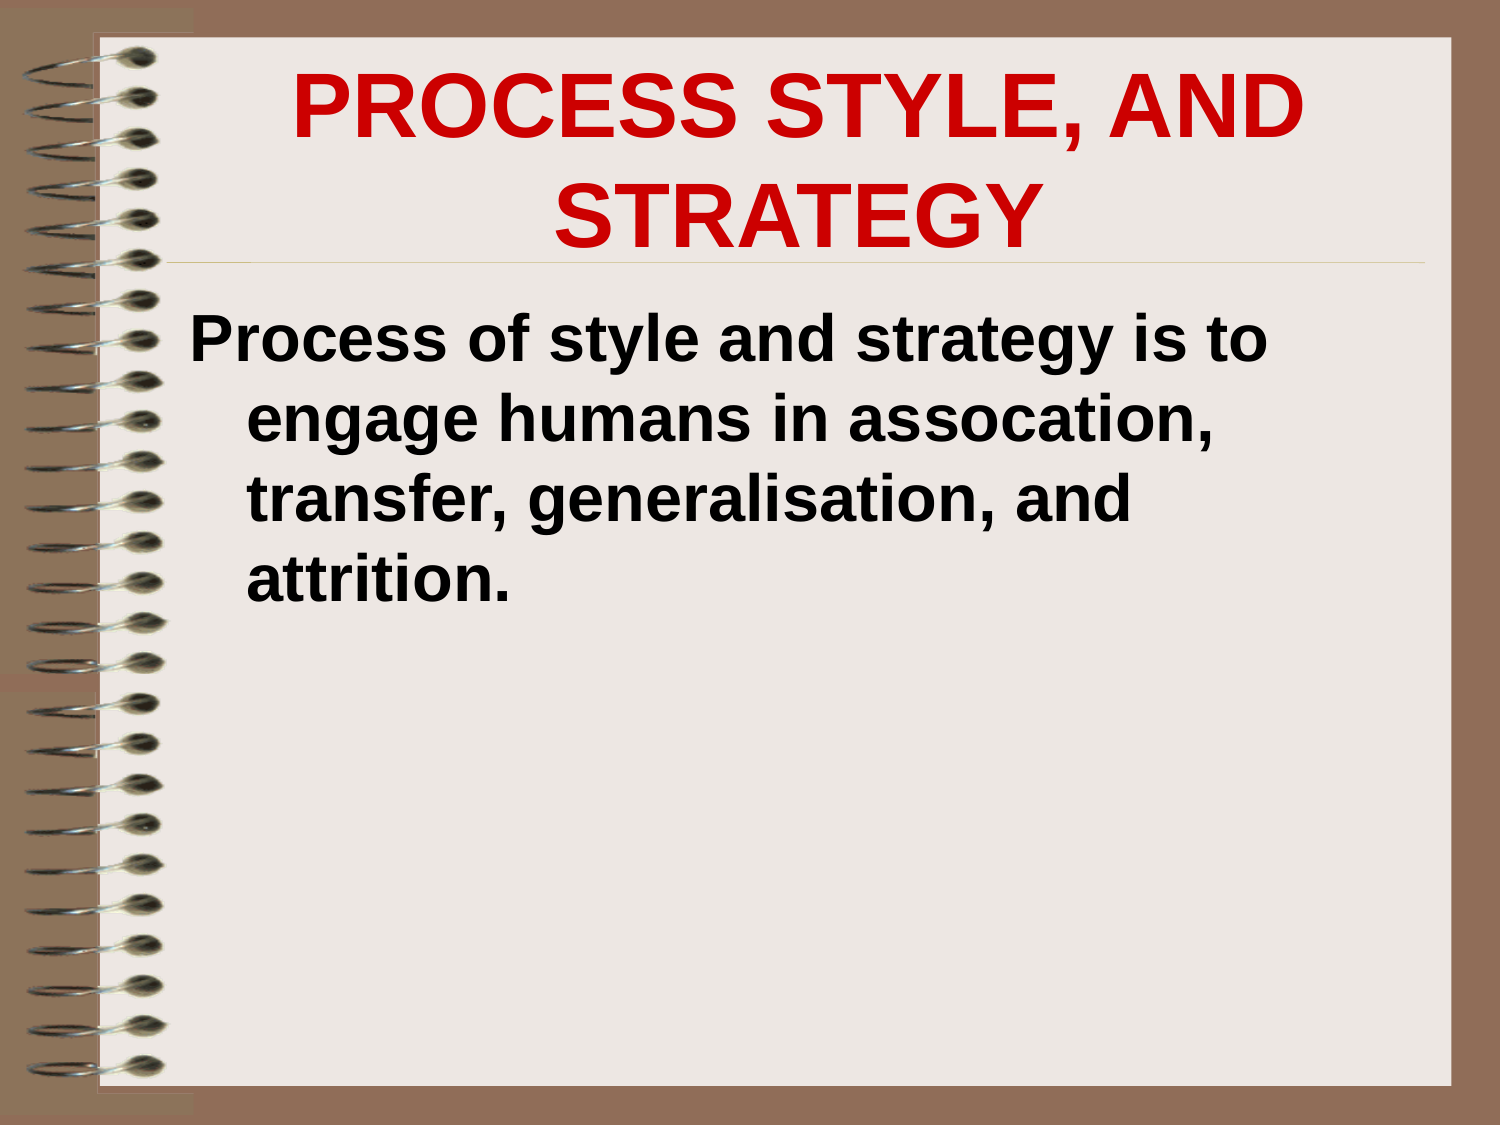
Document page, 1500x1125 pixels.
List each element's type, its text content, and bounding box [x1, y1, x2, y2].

picture [0, 8, 194, 674]
list Process of style and strategy is to engage humans in assocation, transfer, generalisation, and attrition. [174, 287, 1425, 963]
picture [0, 692, 194, 1115]
title PROCESS STYLE, AND STRATEGY [174, 38, 1425, 274]
